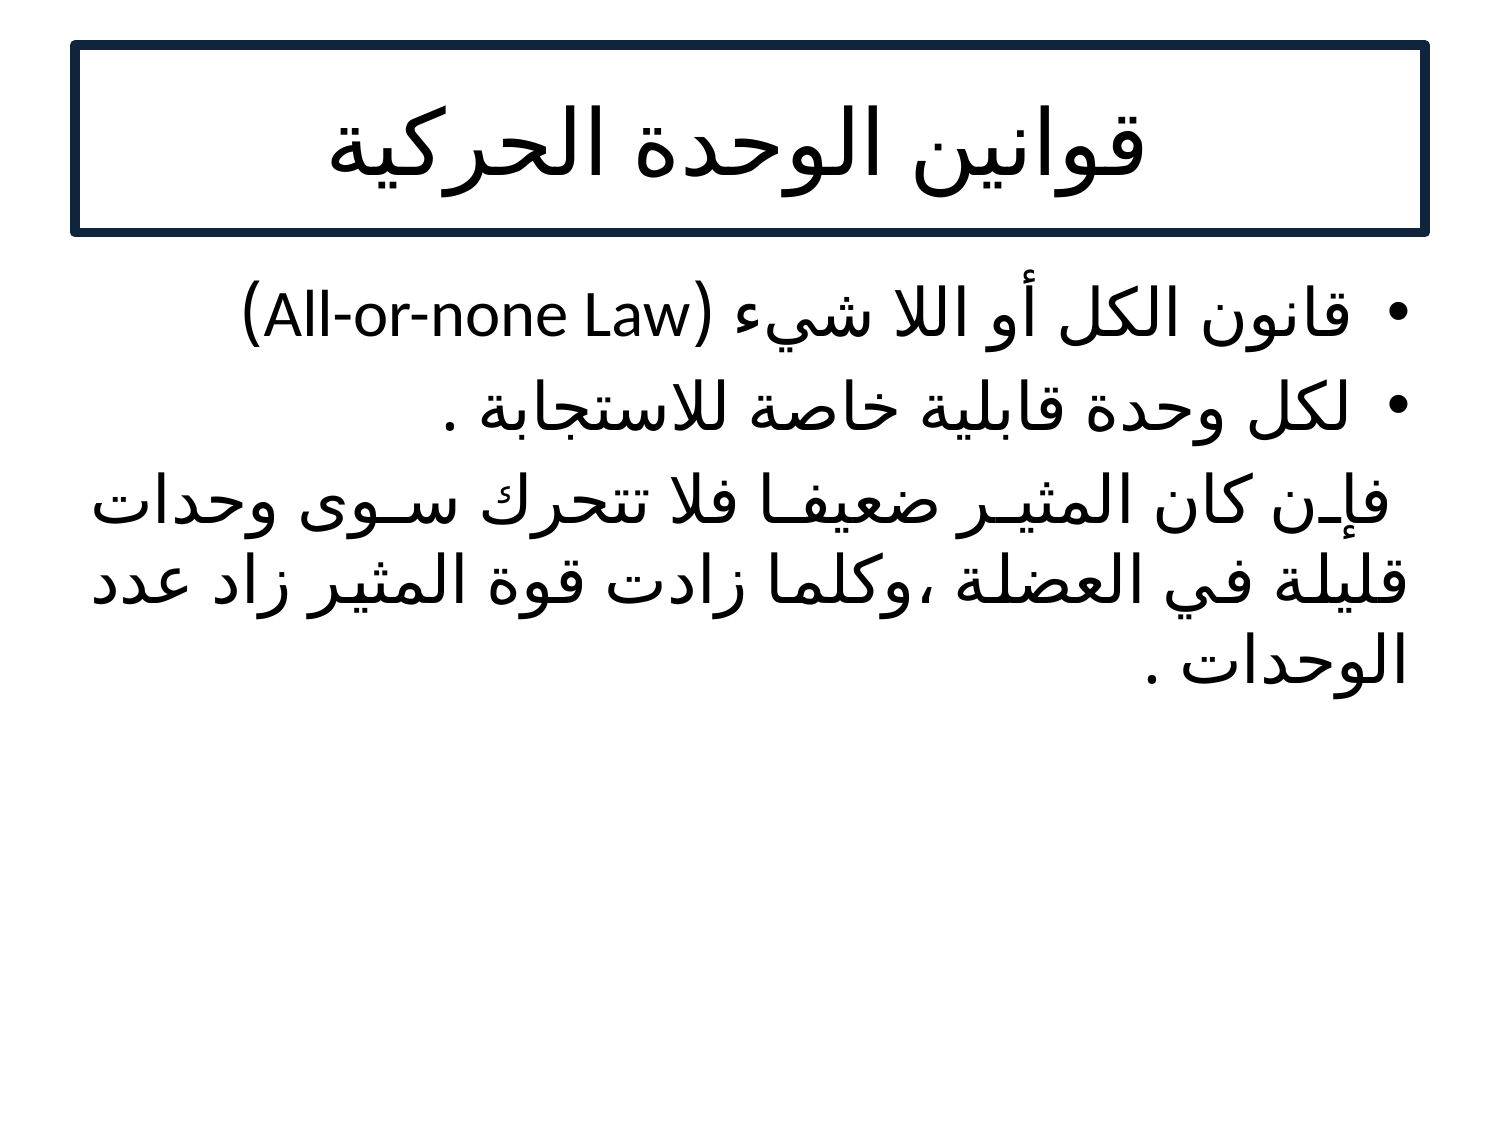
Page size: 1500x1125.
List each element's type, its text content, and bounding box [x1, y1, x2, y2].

title قوانين الوحدة الحركية [75, 45, 1425, 233]
list قانون الكل أو اللا شيء (All-or-none Law) لكل وحدة قابلية خاصة للاستجابة . فإن كان المثير ضعيفا فلا تتحرك سوى وحدات قليلة في العضلة ،وكلما زادت قوة المثير زاد عدد الوحدات . [75, 262, 1425, 1005]
